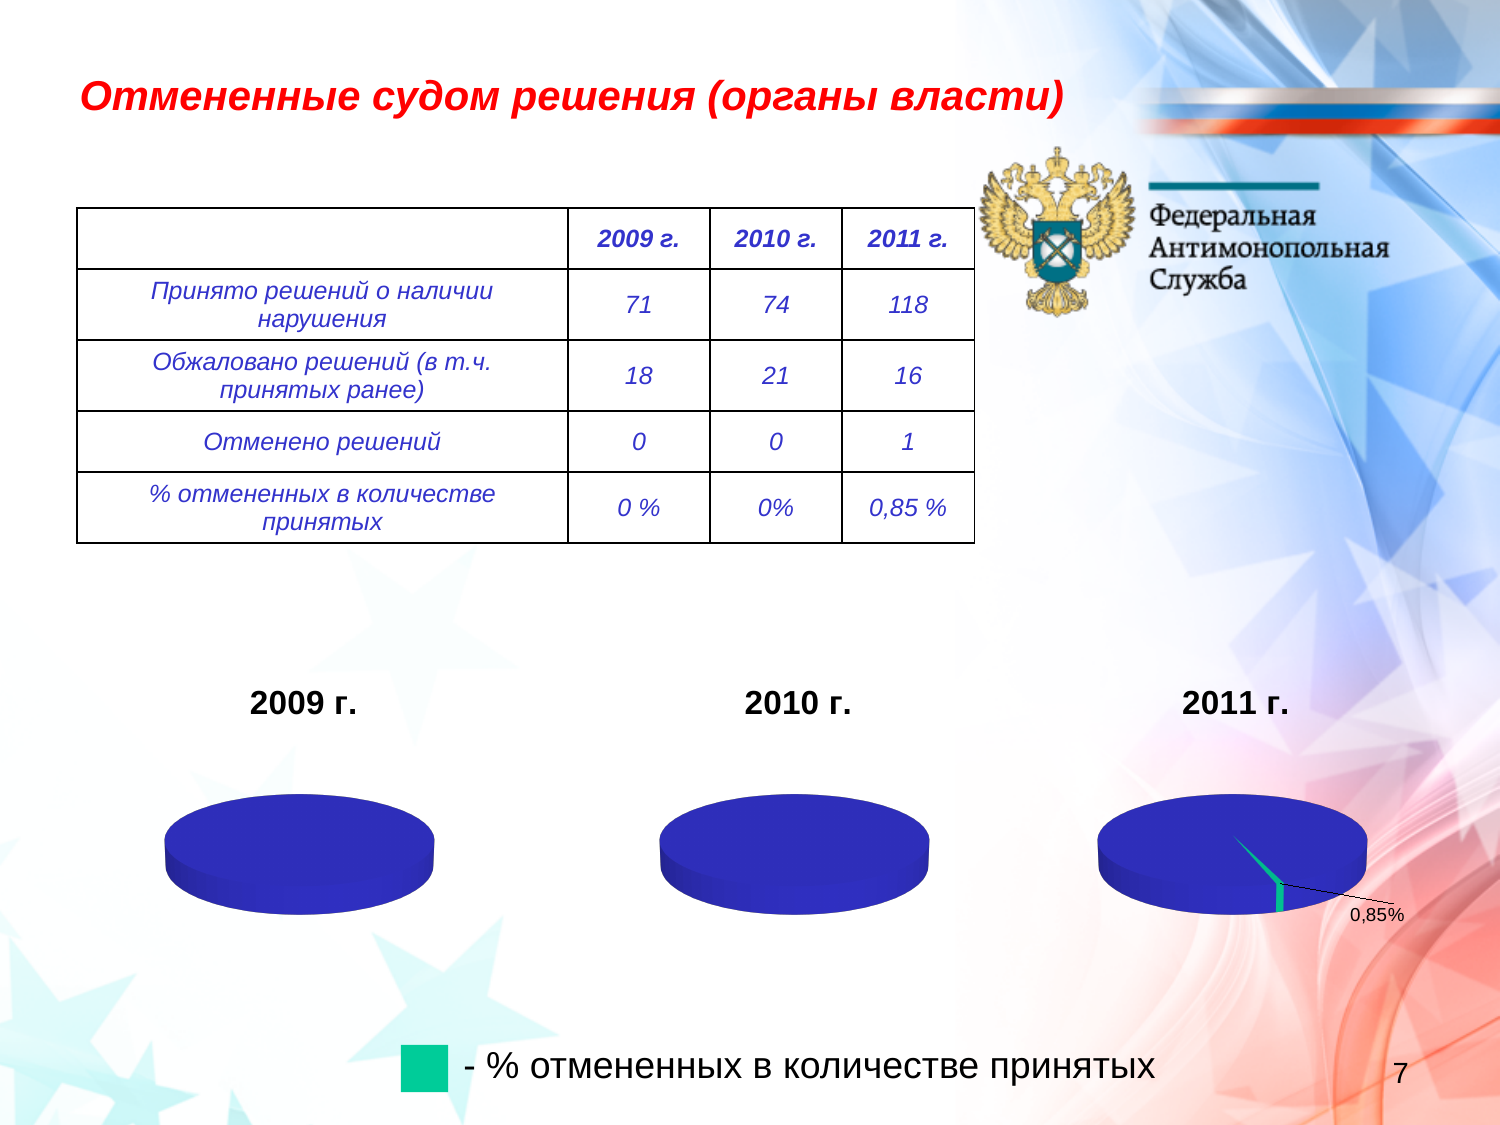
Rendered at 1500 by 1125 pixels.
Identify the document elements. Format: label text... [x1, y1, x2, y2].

table_cell Отменено решений [78, 412, 567, 471]
table_cell 0,85 % [843, 473, 974, 542]
table_cell 0 [711, 412, 841, 471]
table_cell Принято решений о наличии нарушения [78, 270, 567, 339]
table_cell 0 % [569, 473, 709, 542]
table_header 2009 г. [569, 209, 709, 268]
table_cell 18 [569, 341, 709, 410]
table_cell 21 [711, 341, 841, 410]
table_header 2011 г. [843, 209, 974, 268]
text_box [400, 1044, 448, 1093]
table_cell 16 [843, 341, 974, 410]
table_cell 74 [711, 270, 841, 339]
table_cell 71 [569, 270, 709, 339]
chart [118, 632, 473, 1023]
picture [0, 0, 1500, 1125]
table_cell 0 [569, 412, 709, 471]
slide_number 7 [1074, 1042, 1424, 1102]
text_box Отмененные судом решения (органы власти) [64, 0, 1415, 188]
table_cell Обжаловано решений (в т.ч. принятых ранее) [78, 341, 567, 410]
chart [612, 632, 967, 1023]
table_cell % отмененных в количестве принятых [78, 473, 567, 542]
chart [1051, 632, 1406, 1023]
table_cell 0% [711, 473, 841, 542]
table_cell 1 [843, 412, 974, 471]
table_header [78, 209, 567, 268]
table_cell 118 [843, 270, 974, 339]
text_box - % отмененных в количестве принятых [448, 1033, 1172, 1094]
table_header 2010 г. [711, 209, 841, 268]
